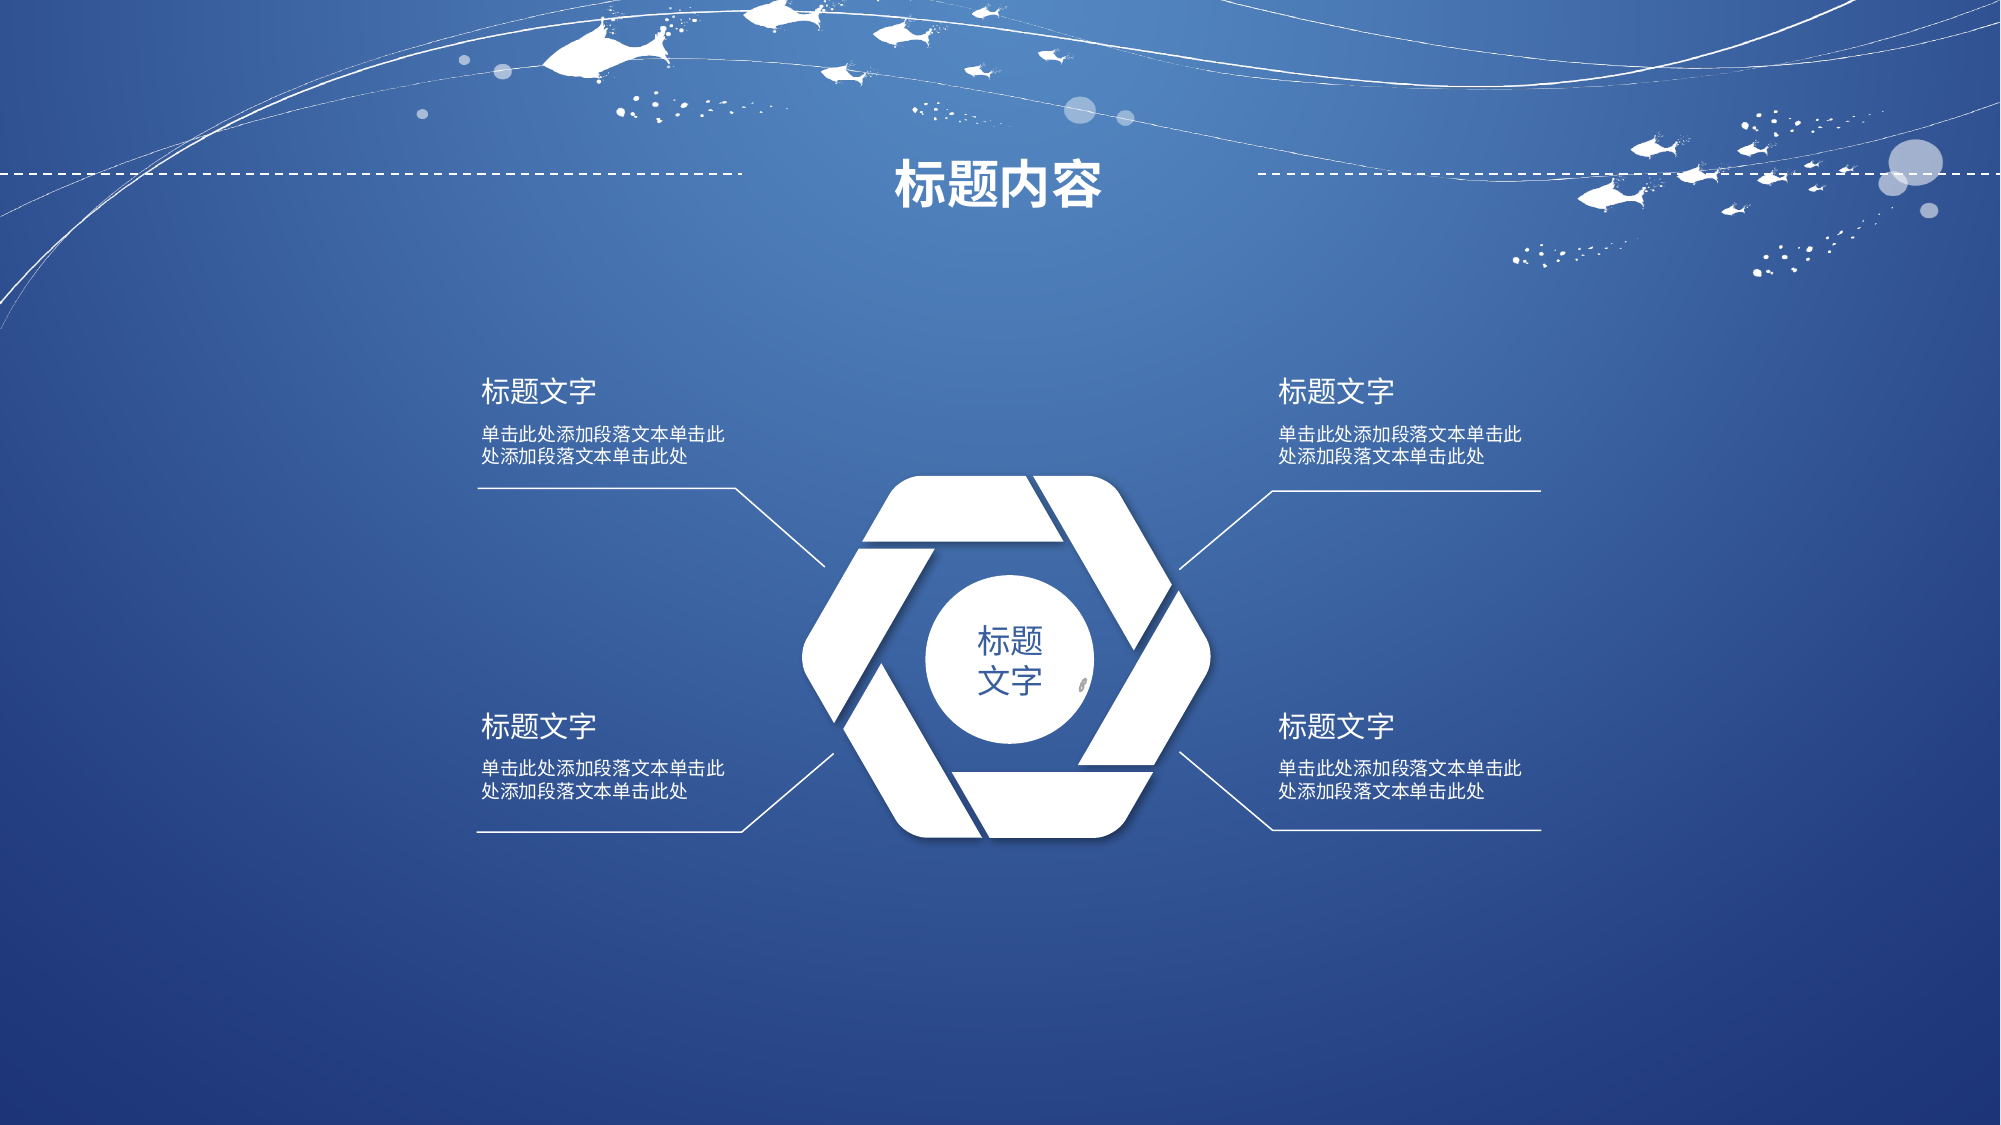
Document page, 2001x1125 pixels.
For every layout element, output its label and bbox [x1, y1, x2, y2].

text_box [1032, 475, 1172, 651]
text_box [862, 475, 1064, 542]
text_box [1263, 365, 1553, 476]
text_box [802, 548, 935, 724]
text_box [465, 700, 756, 811]
text_box [953, 772, 1154, 838]
text_box [477, 487, 826, 568]
text_box [465, 365, 756, 476]
text_box [1263, 700, 1553, 811]
text_box [476, 752, 835, 834]
picture [0, 0, 2001, 1125]
text_box [1077, 590, 1211, 766]
text_box [1178, 751, 1542, 832]
text_box [843, 664, 983, 838]
text_box [1178, 490, 1541, 571]
text_box [925, 575, 1095, 744]
